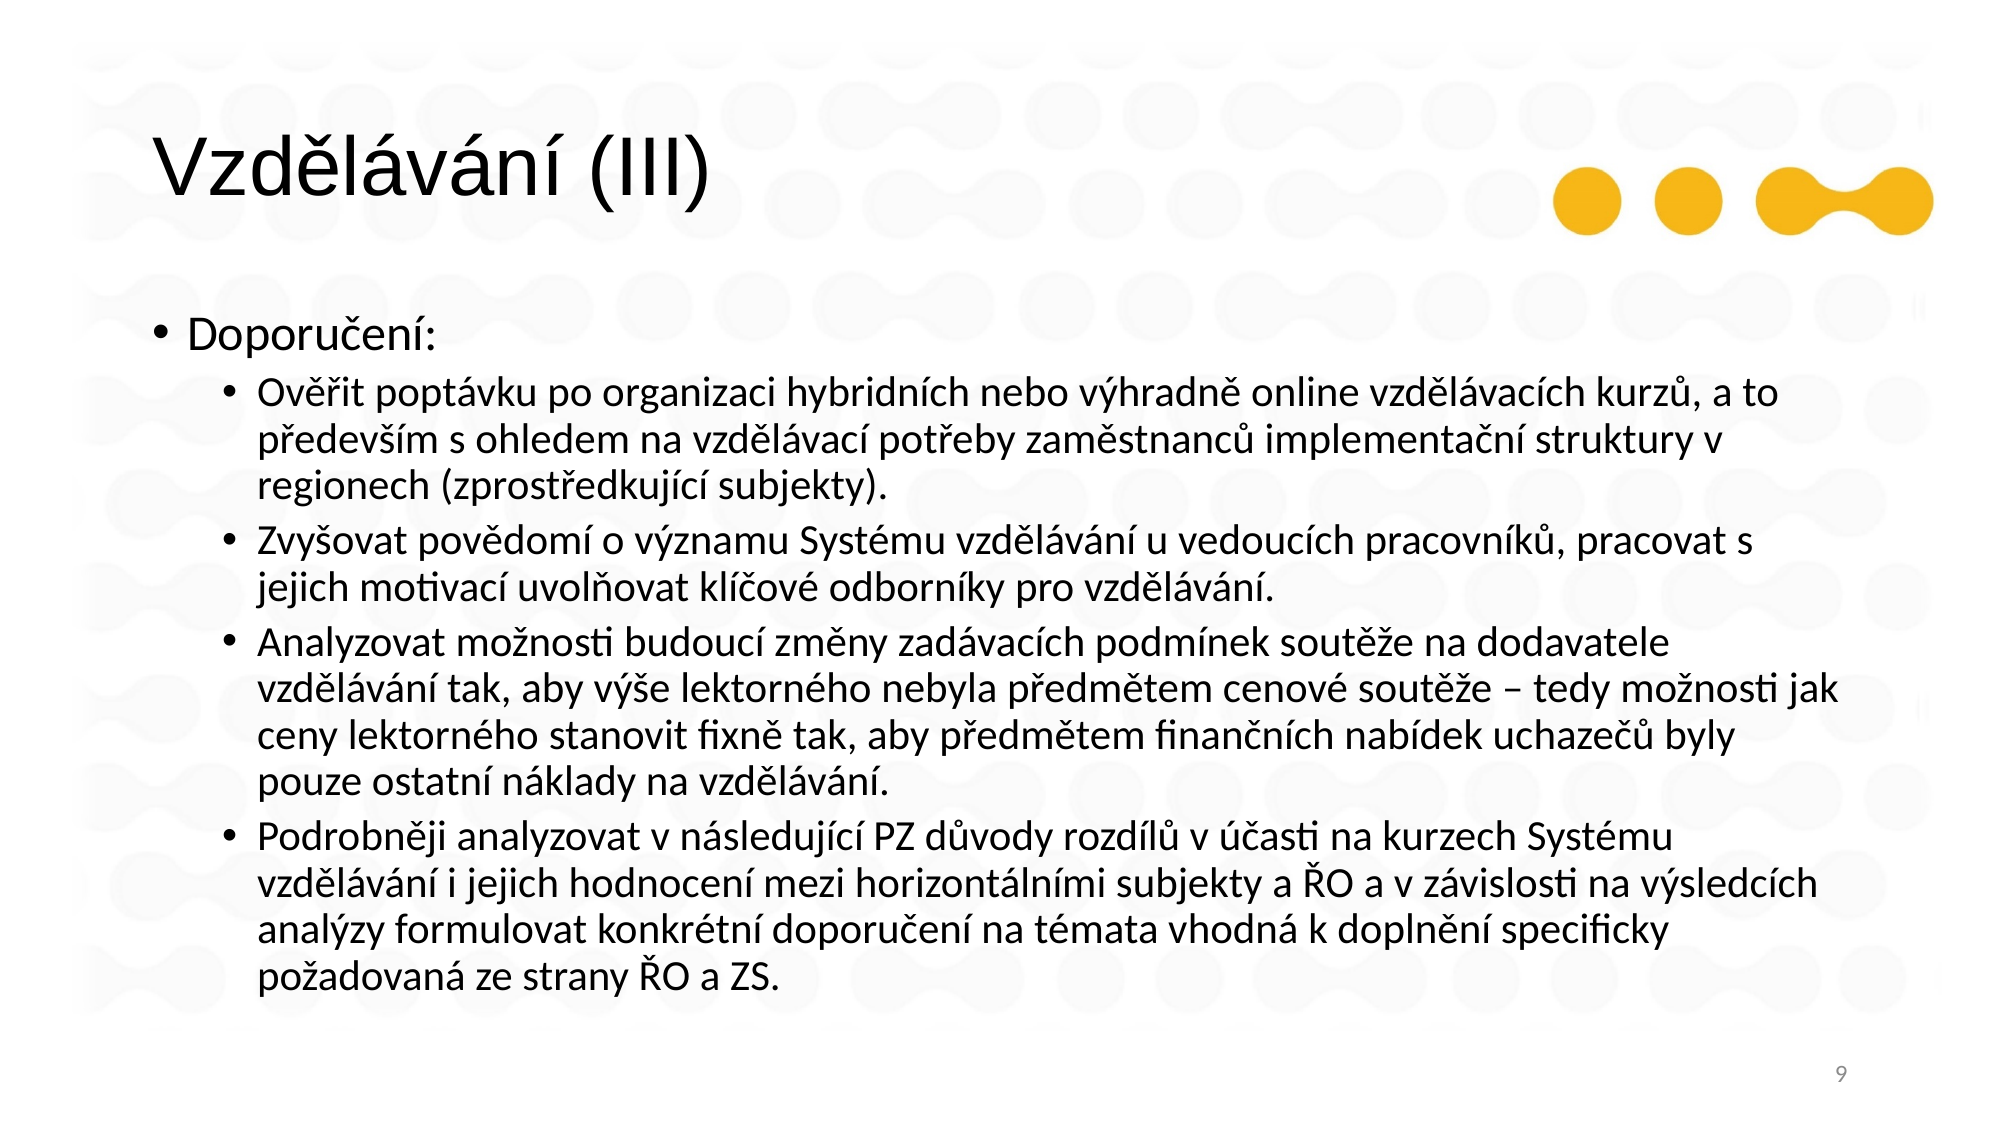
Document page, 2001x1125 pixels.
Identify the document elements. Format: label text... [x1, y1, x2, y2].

slide_number 9 [1412, 1042, 1863, 1103]
picture [100, 70, 1943, 1004]
title Vzdělávání (III) [137, 59, 1863, 278]
list Doporučení: Ověřit poptávku po organizaci hybridních nebo výhradně online vzdělávacích kurzů, a to především s ohledem na vzdělávací potřeby zaměstnanců implementační struktury v regionech (zprostředkující subjekty). Zvyšovat povědomí o významu Systému vzdělávání u vedoucích pracovníků, pracovat s jejich motivací uvolňovat klíčové odborníky pro vzdělávání. Analyzovat možnosti budoucí změny zadávacích podmínek soutěže na dodavatele vzdělávání tak, aby výše lektorného nebyla předmětem cenové soutěže – tedy možnosti jak ceny lektorného stanovit fixně tak, aby předmětem finančních nabídek uchazečů byly pouze ostatní náklady na vzdělávání. Podrobněji analyzovat v následující PZ důvody rozdílů v účasti na kurzech Systému vzdělávání i jejich hodnocení mezi horizontálními subjekty a ŘO a v závislosti na výsledcích analýzy formulovat konkrétní doporučení na témata vhodná k doplnění specificky požadovaná ze strany ŘO a ZS. [137, 299, 1863, 1014]
